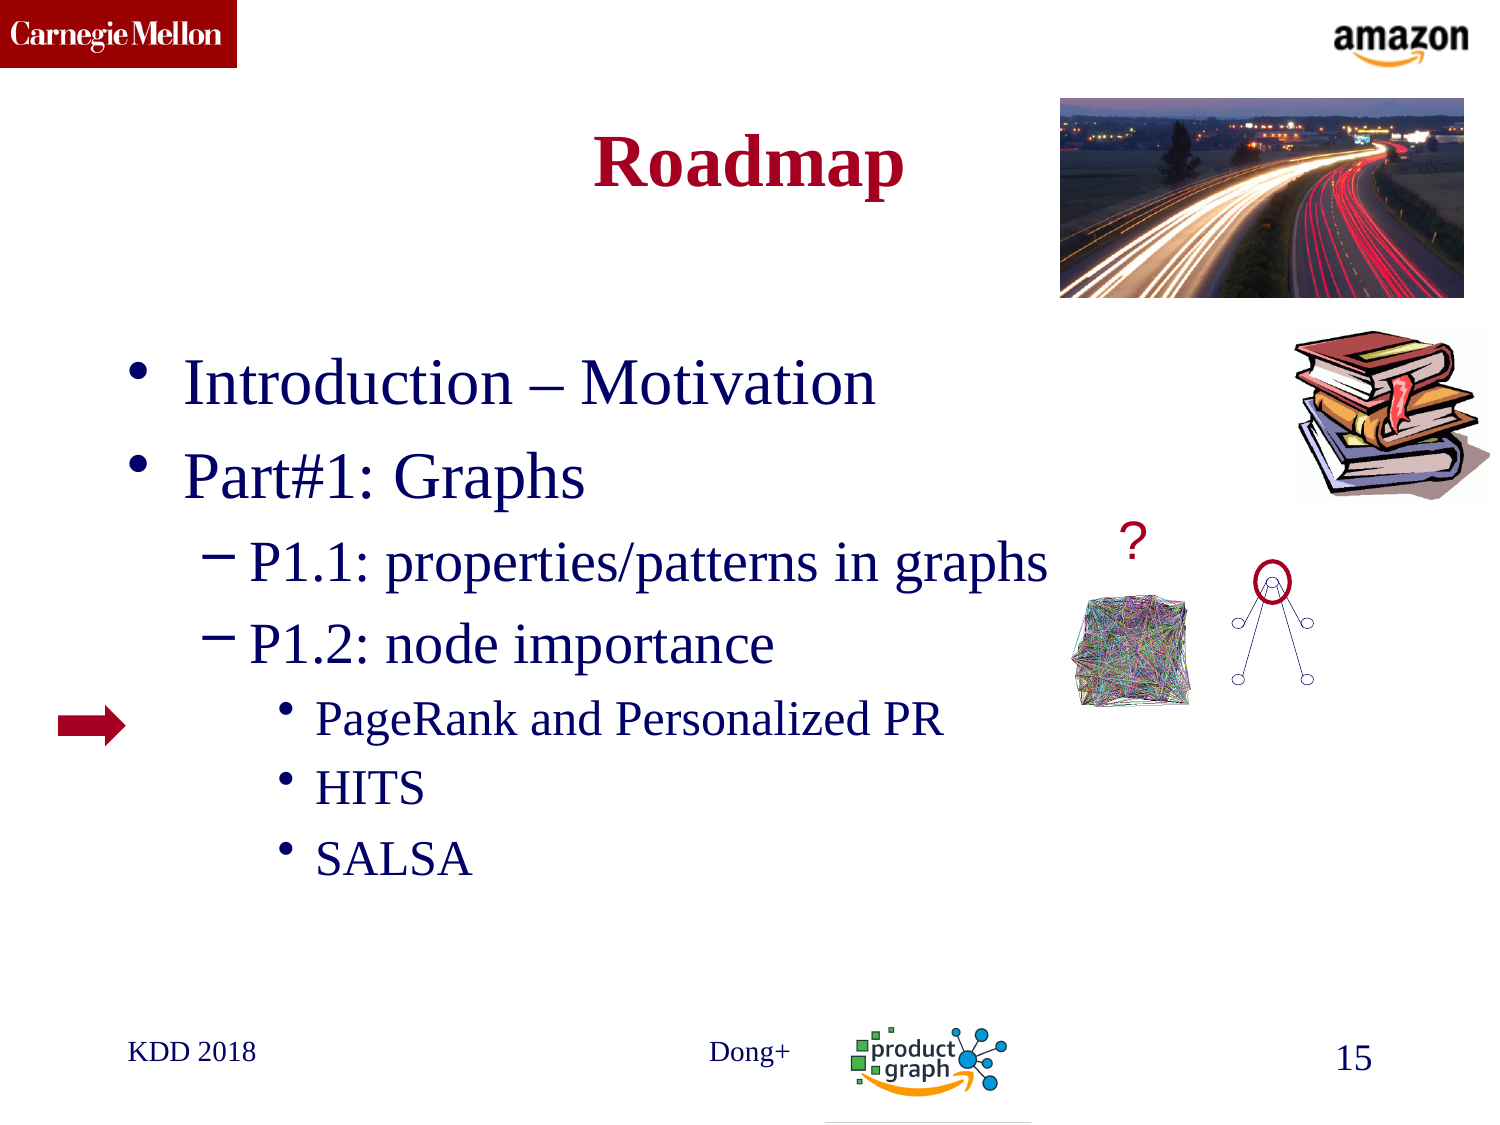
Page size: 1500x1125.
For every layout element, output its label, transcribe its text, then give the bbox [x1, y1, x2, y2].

list Introduction – Motivation Part#1: Graphs P1.1: properties/patterns in graphs P1.2: node importance PageRank and Personalized PR HITS SALSA [112, 237, 1388, 1001]
footer Dong+ [512, 1024, 988, 1101]
picture [1063, 576, 1202, 729]
slide_number KDD 2018 [112, 1024, 426, 1101]
picture [1322, 4, 1484, 88]
text_box [1256, 561, 1289, 575]
text_box ? [1103, 497, 1164, 574]
picture [1060, 98, 1464, 299]
text_box [58, 704, 126, 747]
slide_number 15 [1074, 1024, 1388, 1101]
picture [0, 0, 237, 68]
title Roadmap [112, 99, 1058, 213]
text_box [1231, 576, 1314, 686]
picture [1294, 329, 1491, 501]
